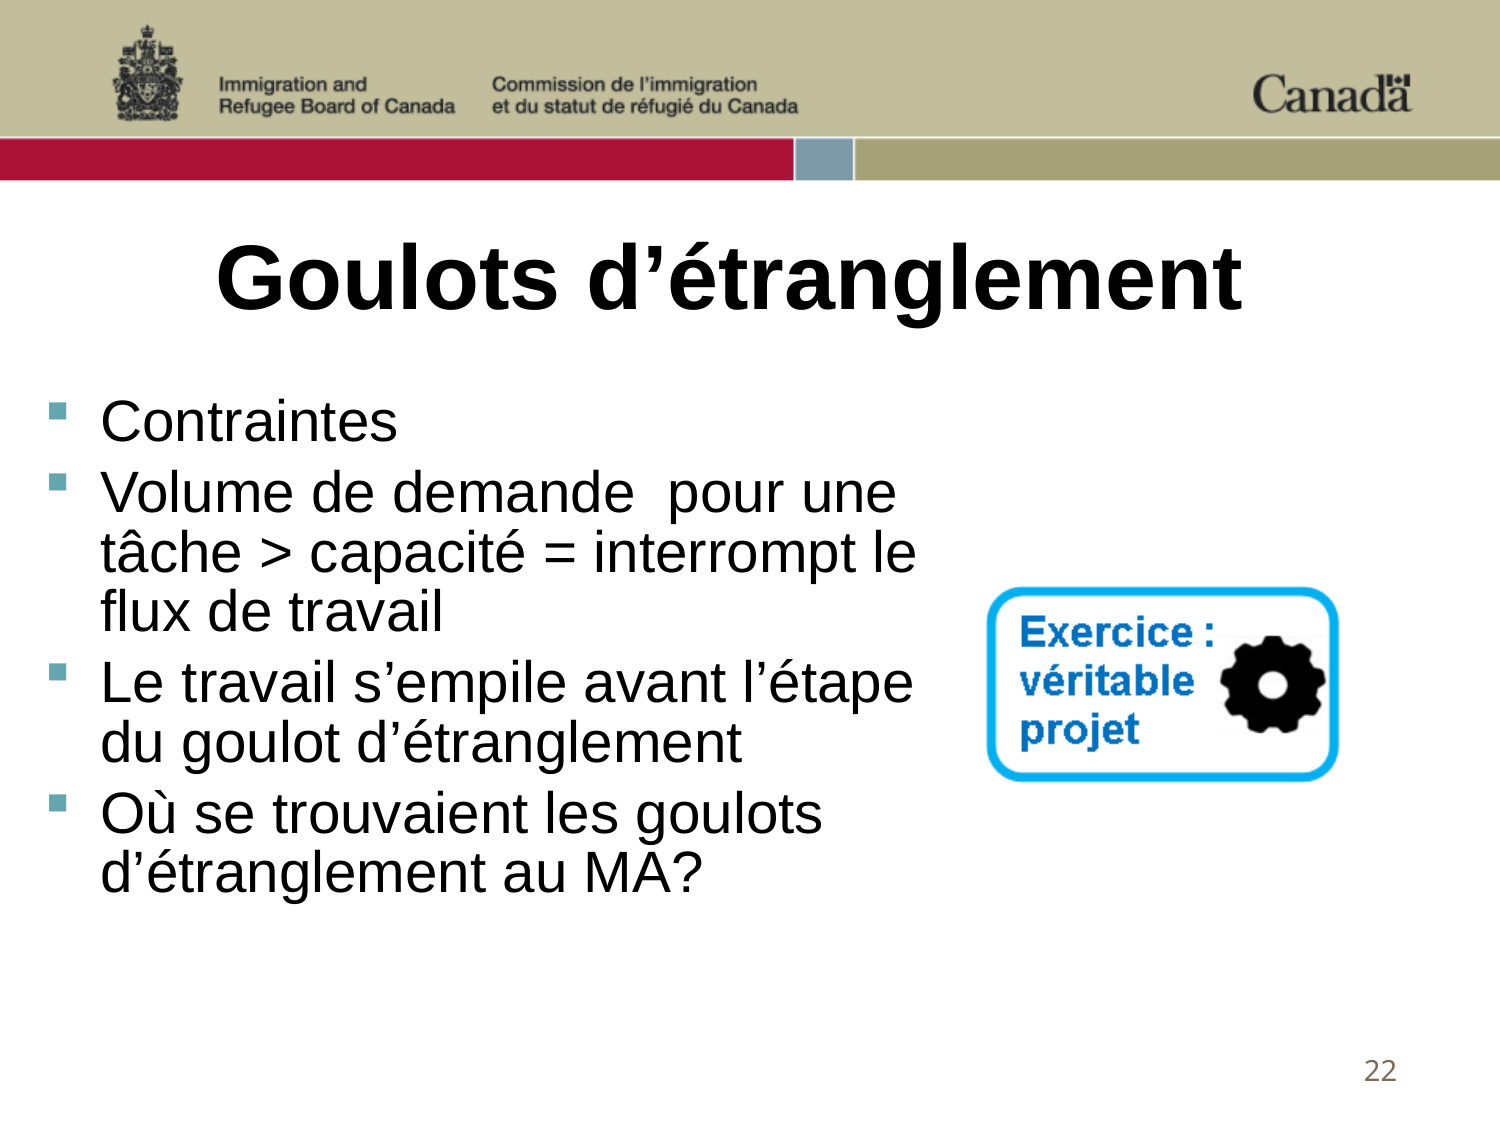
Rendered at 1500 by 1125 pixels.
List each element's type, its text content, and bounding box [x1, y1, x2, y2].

list Contraintes Volume de demande pour une tâche > capacité = interrompt le flux de travail Le travail s’empile avant l’étape du goulot d’étranglement Où se trouvaient les goulots d’étranglement au MA? [29, 386, 967, 953]
slide_number 22 [1099, 1024, 1413, 1101]
picture [0, 0, 1500, 1125]
title Goulots d’étranglement [200, 237, 1413, 425]
